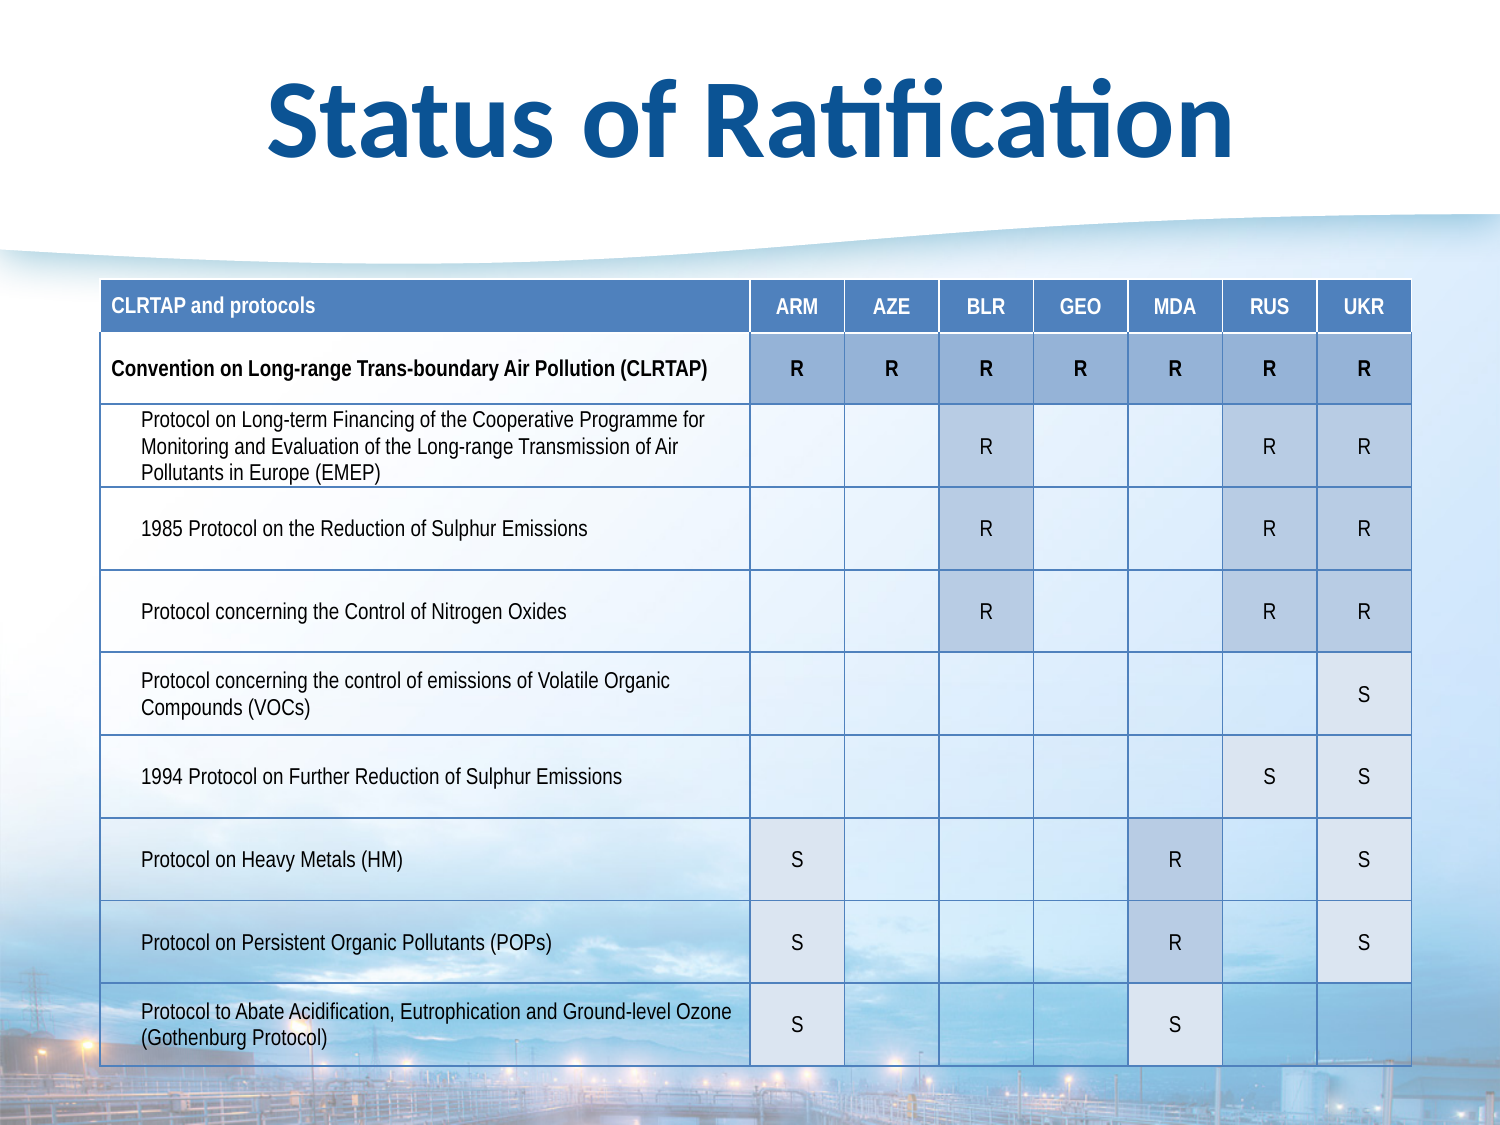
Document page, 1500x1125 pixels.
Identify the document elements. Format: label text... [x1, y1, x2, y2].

table_cell R [1223, 405, 1316, 486]
table_cell R [1223, 334, 1316, 403]
table_cell R [1318, 405, 1411, 486]
table_cell [845, 653, 938, 734]
table_cell R [1034, 334, 1127, 403]
table_cell [1129, 488, 1222, 569]
table_cell R [845, 334, 938, 403]
table_cell Protocol to Abate Acidification, Eutrophication and Ground-level Ozone (Gothenburg Protocol) [101, 984, 749, 1065]
table_cell [1129, 653, 1222, 734]
table_cell [845, 984, 938, 1065]
table_cell R [1129, 901, 1222, 982]
table_cell [940, 901, 1033, 982]
table_cell [1223, 819, 1316, 900]
table_cell [1034, 653, 1127, 734]
table_cell [845, 901, 938, 982]
table_cell 1985 Protocol on the Reduction of Sulphur Emissions [101, 488, 749, 569]
table_cell S [1318, 901, 1411, 982]
table_header AZE [845, 280, 938, 332]
table_cell S [1318, 653, 1411, 734]
table_cell R [1318, 334, 1411, 403]
table_cell R [751, 334, 844, 403]
table_cell [940, 736, 1033, 817]
table_cell Protocol on Heavy Metals (HM) [101, 819, 749, 900]
table_cell [1034, 736, 1127, 817]
picture [0, 215, 1500, 1125]
table_cell [940, 984, 1033, 1065]
table_header MDA [1129, 280, 1222, 332]
table_header GEO [1034, 280, 1127, 332]
table_cell Convention on Long-range Trans-boundary Air Pollution (CLRTAP) [101, 334, 749, 403]
table_cell [751, 653, 844, 734]
table_cell R [940, 571, 1033, 651]
table_cell [1034, 819, 1127, 900]
table_cell S [751, 984, 844, 1065]
table_cell [751, 405, 844, 486]
table_cell R [1129, 819, 1222, 900]
table_cell [845, 488, 938, 569]
title Status of Ratification [76, 30, 1427, 219]
table_cell [845, 736, 938, 817]
table_header CLRTAP and protocols [101, 280, 749, 332]
table_cell R [940, 334, 1033, 403]
table_header ARM [751, 280, 844, 332]
table_cell S [1318, 819, 1411, 900]
table_cell R [940, 488, 1033, 569]
table_header RUS [1223, 280, 1316, 332]
table_cell S [751, 819, 844, 900]
table_cell [1034, 488, 1127, 569]
table_cell [1223, 653, 1316, 734]
table_cell R [1318, 571, 1411, 651]
table_header BLR [940, 280, 1033, 332]
table_header UKR [1318, 280, 1411, 332]
table_cell S [1223, 736, 1316, 817]
table_cell Protocol concerning the Control of Nitrogen Oxides [101, 571, 749, 651]
table_cell [1034, 405, 1127, 486]
table_cell [1034, 984, 1127, 1065]
table_cell [940, 819, 1033, 900]
table_cell [1318, 984, 1411, 1065]
table_cell [1223, 984, 1316, 1065]
table_cell S [1129, 984, 1222, 1065]
table_cell R [1223, 571, 1316, 651]
table_cell 1994 Protocol on Further Reduction of Sulphur Emissions [101, 736, 749, 817]
table_cell [1129, 571, 1222, 651]
table_cell [751, 571, 844, 651]
table_cell R [1318, 488, 1411, 569]
table_cell Protocol concerning the control of emissions of Volatile Organic Compounds (VOCs) [101, 653, 749, 734]
table_cell [1034, 571, 1127, 651]
table_cell S [1318, 736, 1411, 817]
table_cell Protocol on Long-term Financing of the Cooperative Programme for Monitoring and Evaluation of the Long-range Transmission of Air Pollutants in Europe (EMEP) [101, 405, 749, 486]
table_cell [1129, 405, 1222, 486]
table_cell R [1129, 334, 1222, 403]
table_cell S [751, 901, 844, 982]
table_cell R [1223, 488, 1316, 569]
table_cell Protocol on Persistent Organic Pollutants (POPs) [101, 901, 749, 982]
table_cell [751, 736, 844, 817]
table_cell [1129, 736, 1222, 817]
table_cell [940, 653, 1033, 734]
table_cell [845, 405, 938, 486]
table_cell [1223, 901, 1316, 982]
table_cell [845, 571, 938, 651]
table_cell [1034, 901, 1127, 982]
table_cell [751, 488, 844, 569]
table_cell R [940, 405, 1033, 486]
table_cell [845, 819, 938, 900]
